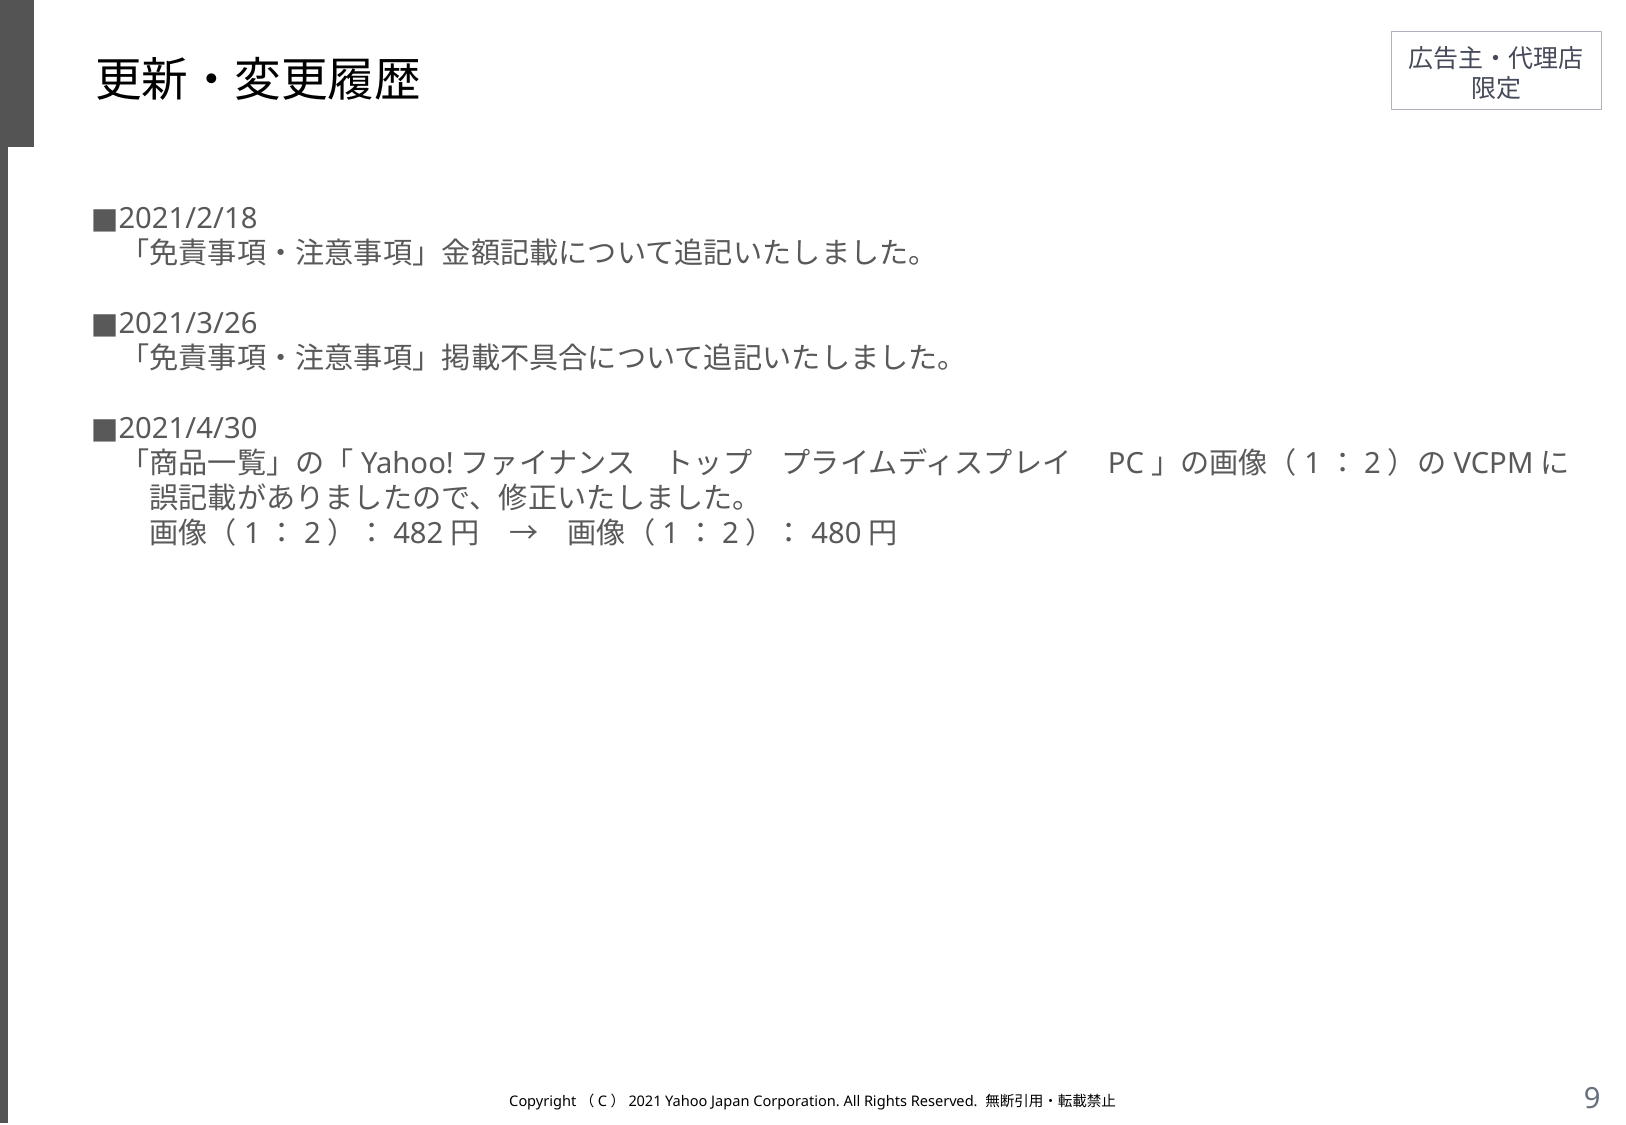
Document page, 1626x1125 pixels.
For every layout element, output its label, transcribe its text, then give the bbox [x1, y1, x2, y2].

footer Copyright（C）2021 Yahoo Japan Corporation. All Rights Reserved. 無断引用・転載禁止 [458, 1070, 1167, 1125]
title 更新・変更履歴 [80, 42, 1392, 114]
text_box ■2021/2/18 「免責事項・注意事項」金額記載について追記いたしました。 ■2021/3/26 「免責事項・注意事項」掲載不具合について追記いたしました。 ■2021/4/30 「商品一覧」の「Yahoo!ファイナンス トップ プライムディスプレイ PC」の画像（1：2）のVCPMに 誤記載がありましたので、修正いたしました。 画像（1：2）：482円 → 画像（1：2）：480円 [76, 191, 1586, 627]
